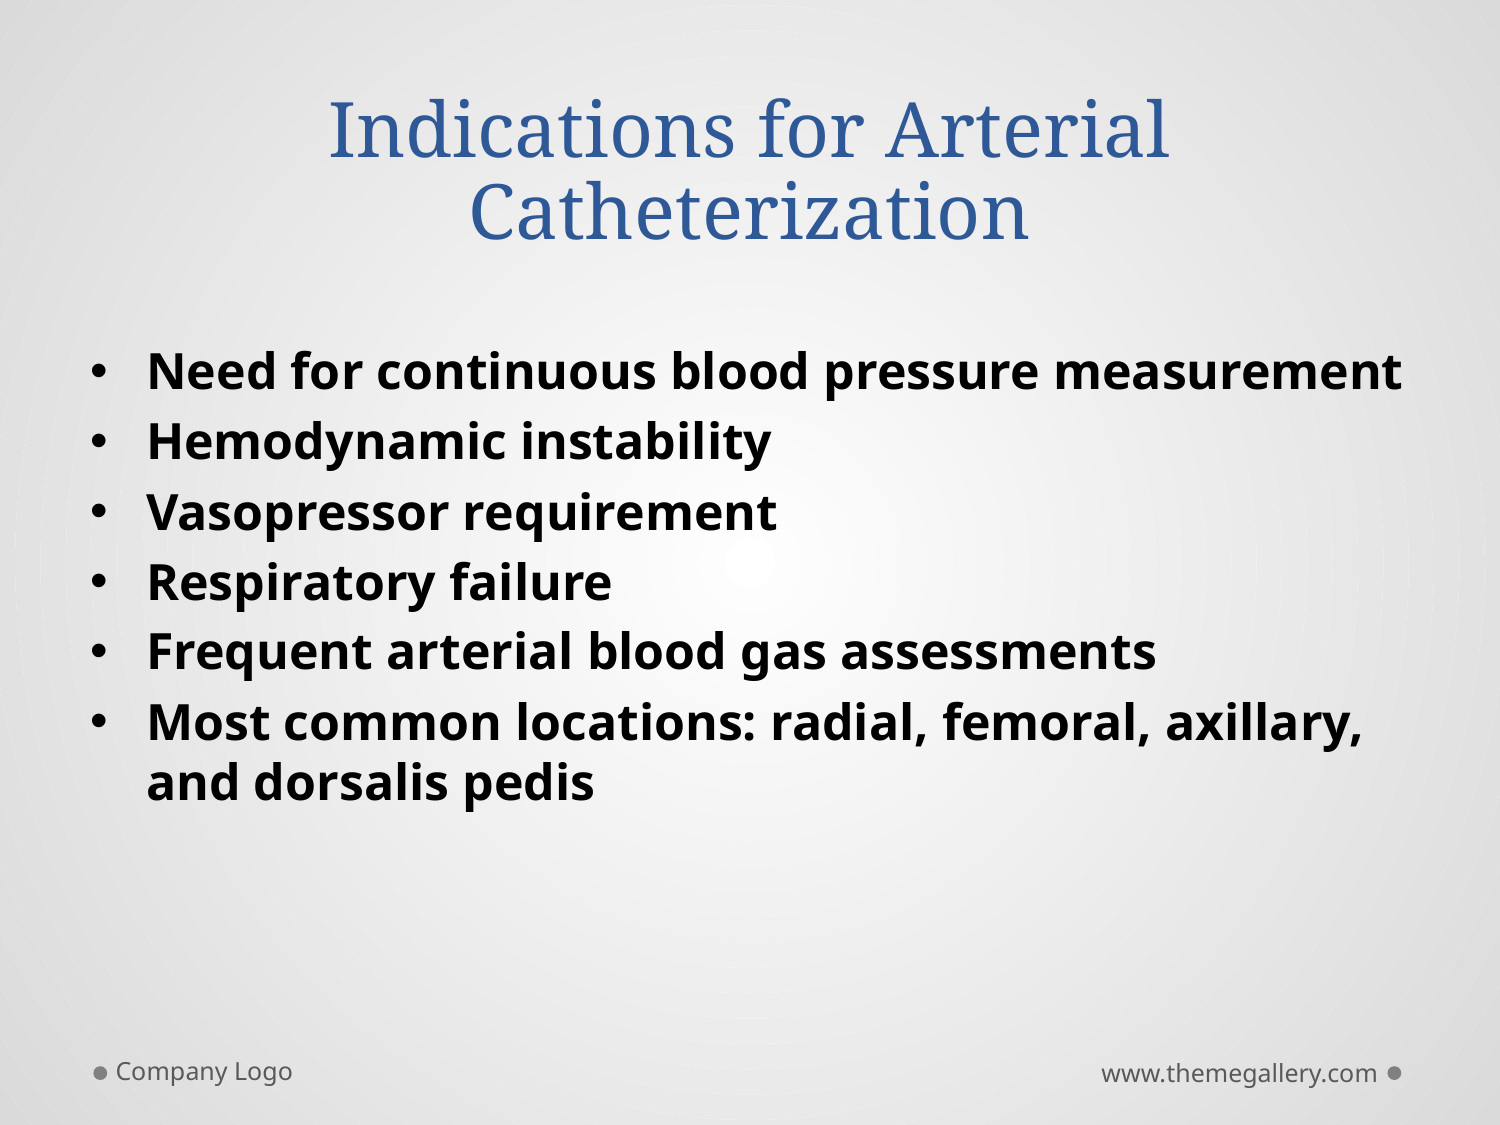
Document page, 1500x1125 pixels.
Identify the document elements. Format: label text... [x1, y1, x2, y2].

slide_number www.themegallery.com [1043, 1042, 1386, 1103]
title Indications for Arterial Catheterization [75, 0, 1425, 262]
list Need for continuous blood pressure measurement Hemodynamic instability Vasopressor requirement Respiratory failure Frequent arterial blood gas assessments Most common locations: radial, femoral, axillary, and dorsalis pedis [75, 262, 1425, 1005]
footer Company Logo [108, 1042, 576, 1103]
